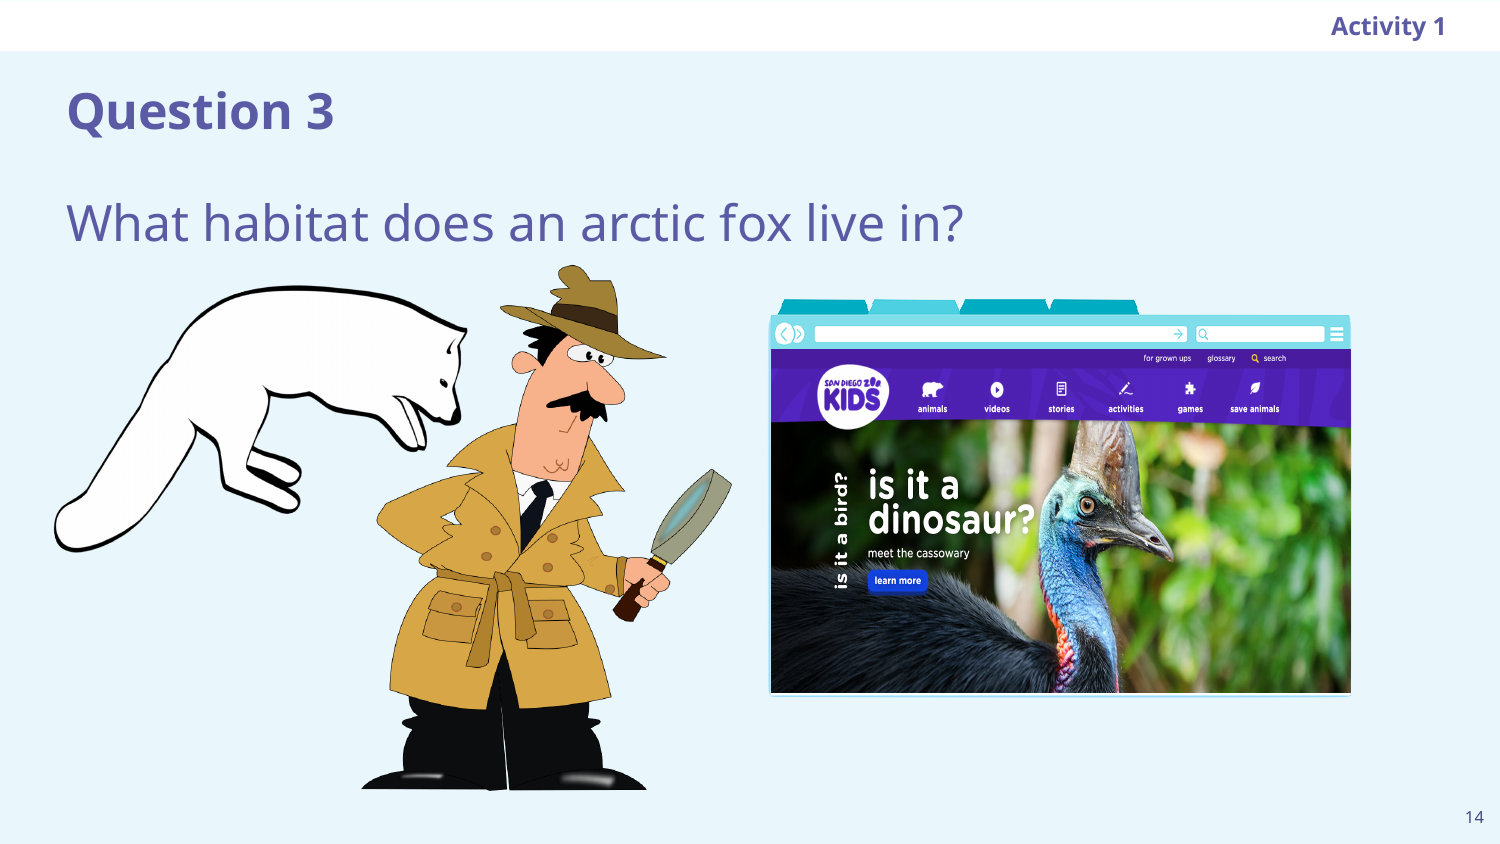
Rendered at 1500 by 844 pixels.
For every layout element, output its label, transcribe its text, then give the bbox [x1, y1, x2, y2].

picture [7, 239, 1412, 793]
subtitle Activity 1 [862, 0, 1448, 52]
slide_number ‹#› [1448, 792, 1500, 844]
list What habitat does an arctic fox live in? [51, 166, 1449, 793]
title Question 3 [51, 52, 1449, 166]
